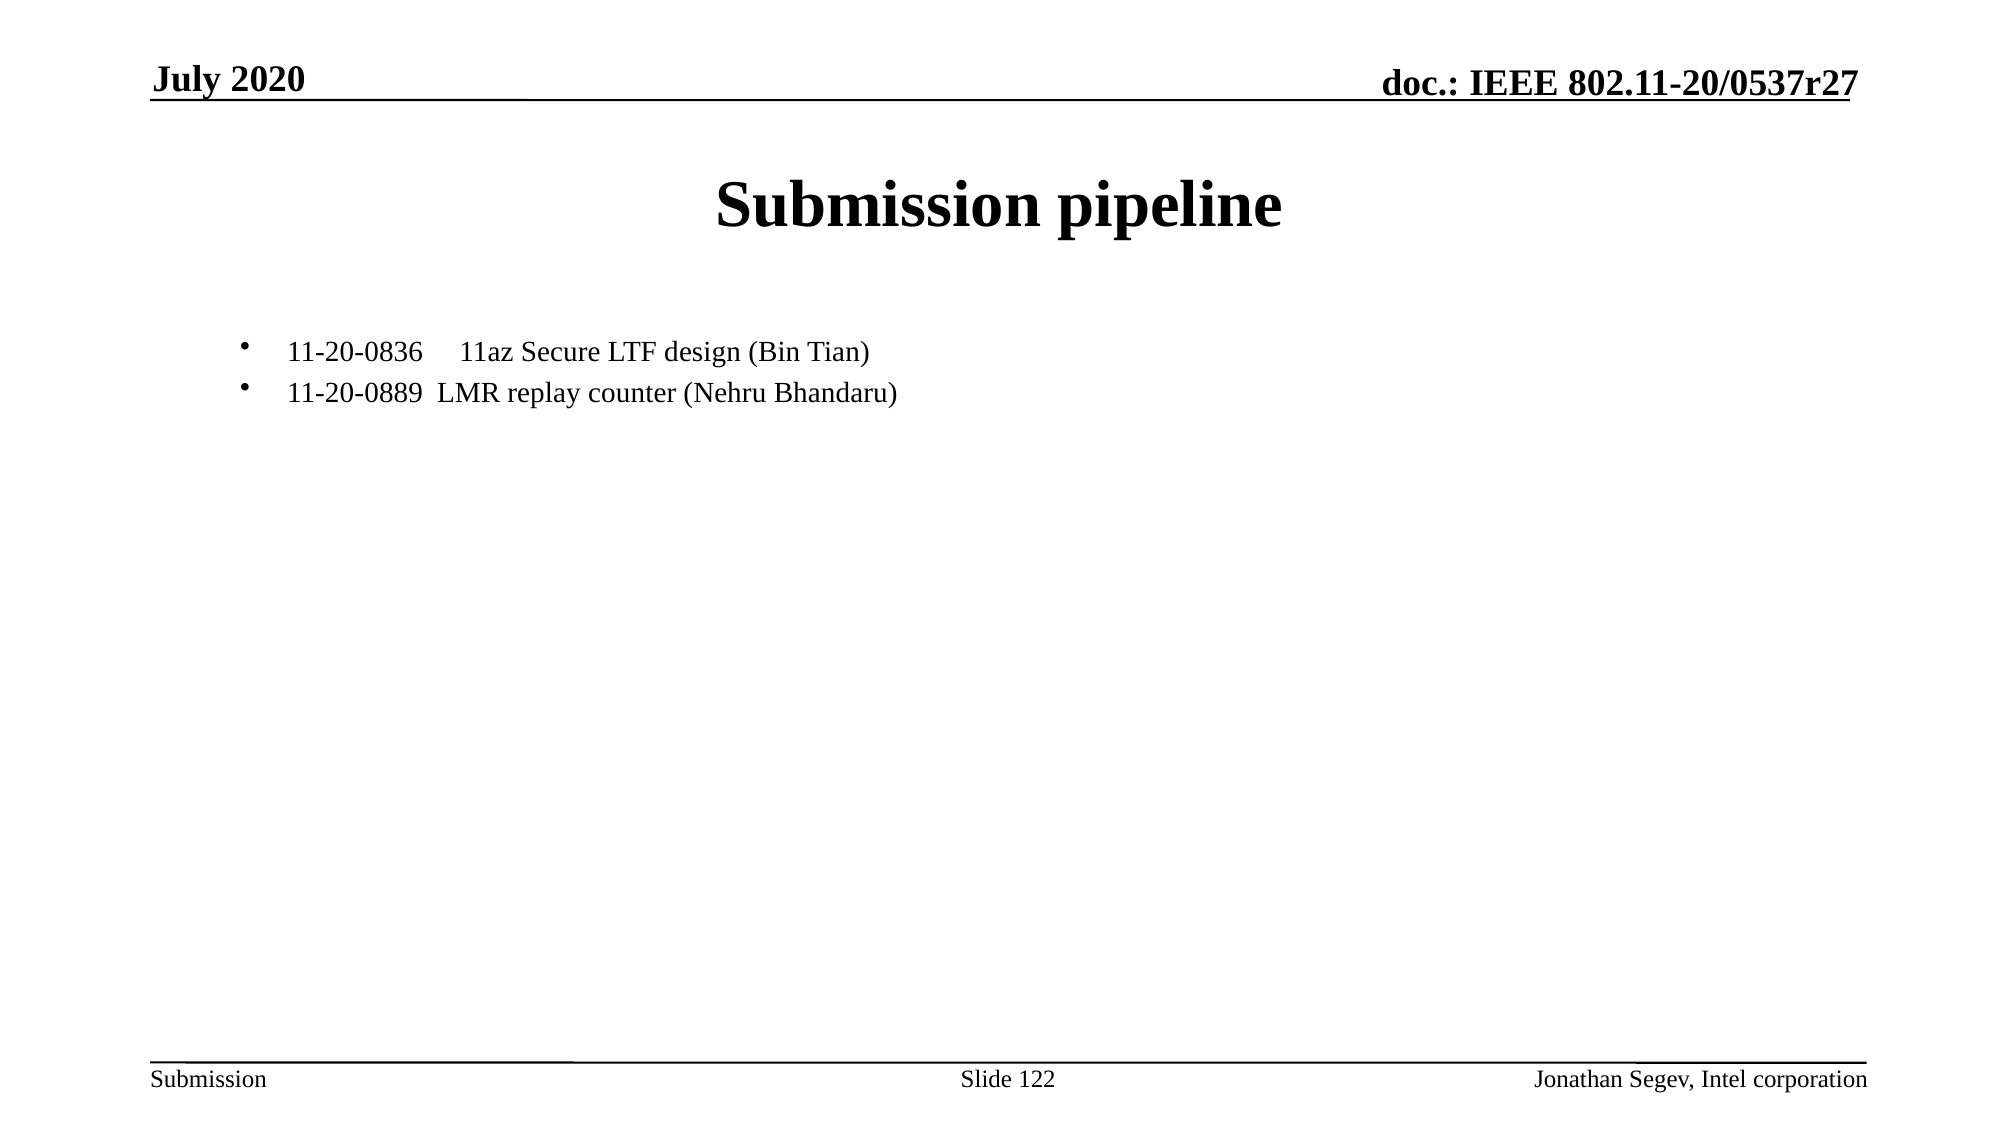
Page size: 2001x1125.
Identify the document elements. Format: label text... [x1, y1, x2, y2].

list 11-20-0836 11az Secure LTF design (Bin Tian) 11-20-0889 LMR replay counter (Nehru Bhandaru) [149, 324, 1850, 1000]
footer Jonathan Segev, Intel corporation [1171, 1061, 1869, 1093]
title Submission pipeline [149, 112, 1850, 288]
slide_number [152, 54, 563, 100]
slide_number Slide 122 [950, 1061, 1067, 1123]
